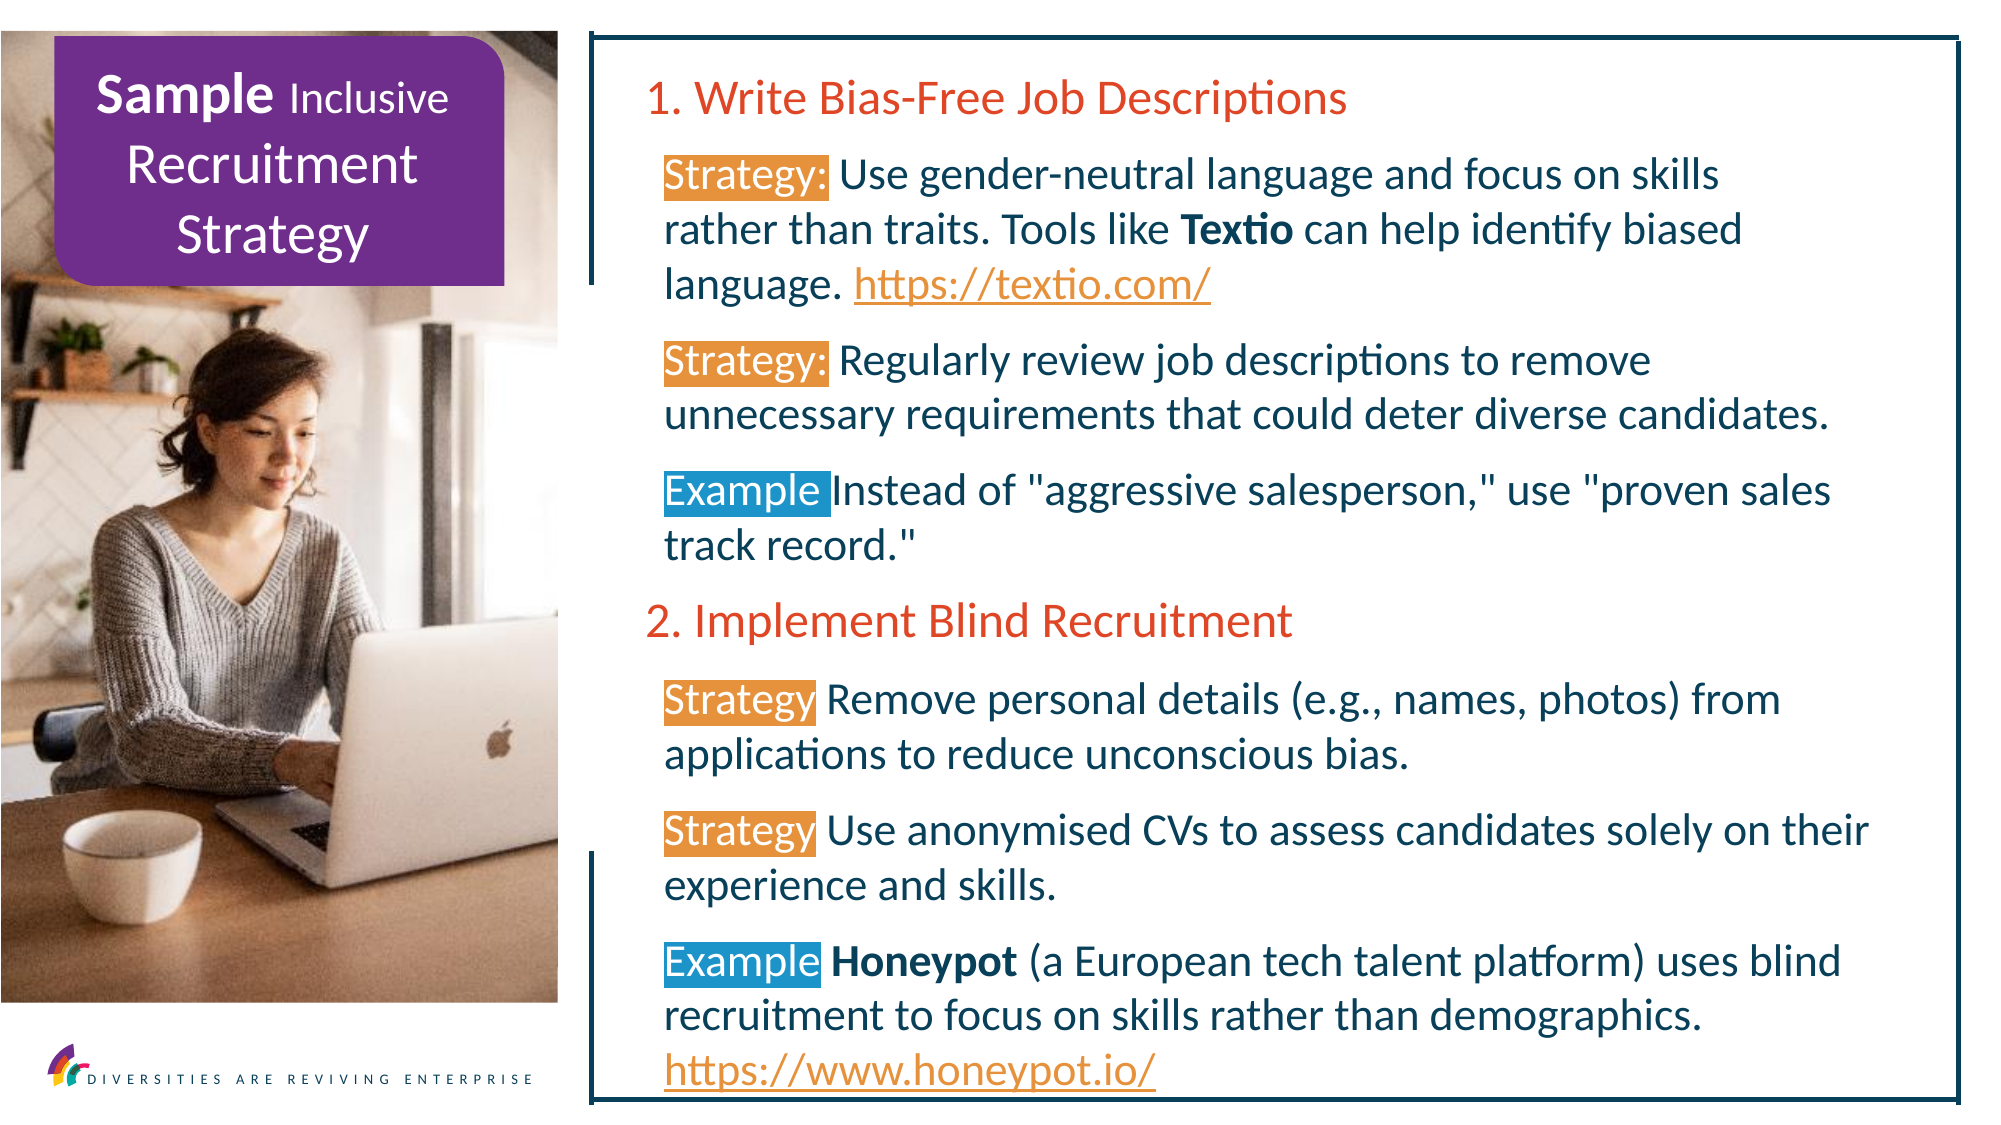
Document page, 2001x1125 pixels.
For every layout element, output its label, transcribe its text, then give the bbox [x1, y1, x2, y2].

text_box Strategy Remove personal details (e.g., names, photos) from applications to reduce unconscious bias. Strategy Use anonymised CVs to assess candidates solely on their experience and skills. Example Honeypot (a European tech talent platform) uses blind recruitment to focus on skills rather than demographics. https://www.honeypot.io/ [649, 661, 1913, 826]
list 1. Write Bias-Free Job Descriptions [630, 56, 1707, 113]
list Strategy: Use gender-neutral language and focus on skills rather than traits. Tools like Textio can help identify biased language. https://textio.com/ Strategy: Regularly review job descriptions to remove unnecessary requirements that could deter diverse candidates. Example Instead of "aggressive salesperson," use "proven sales track record." [649, 135, 1849, 300]
text_box 2. Implement Blind Recruitment [630, 580, 1707, 637]
picture [1, 30, 558, 1003]
